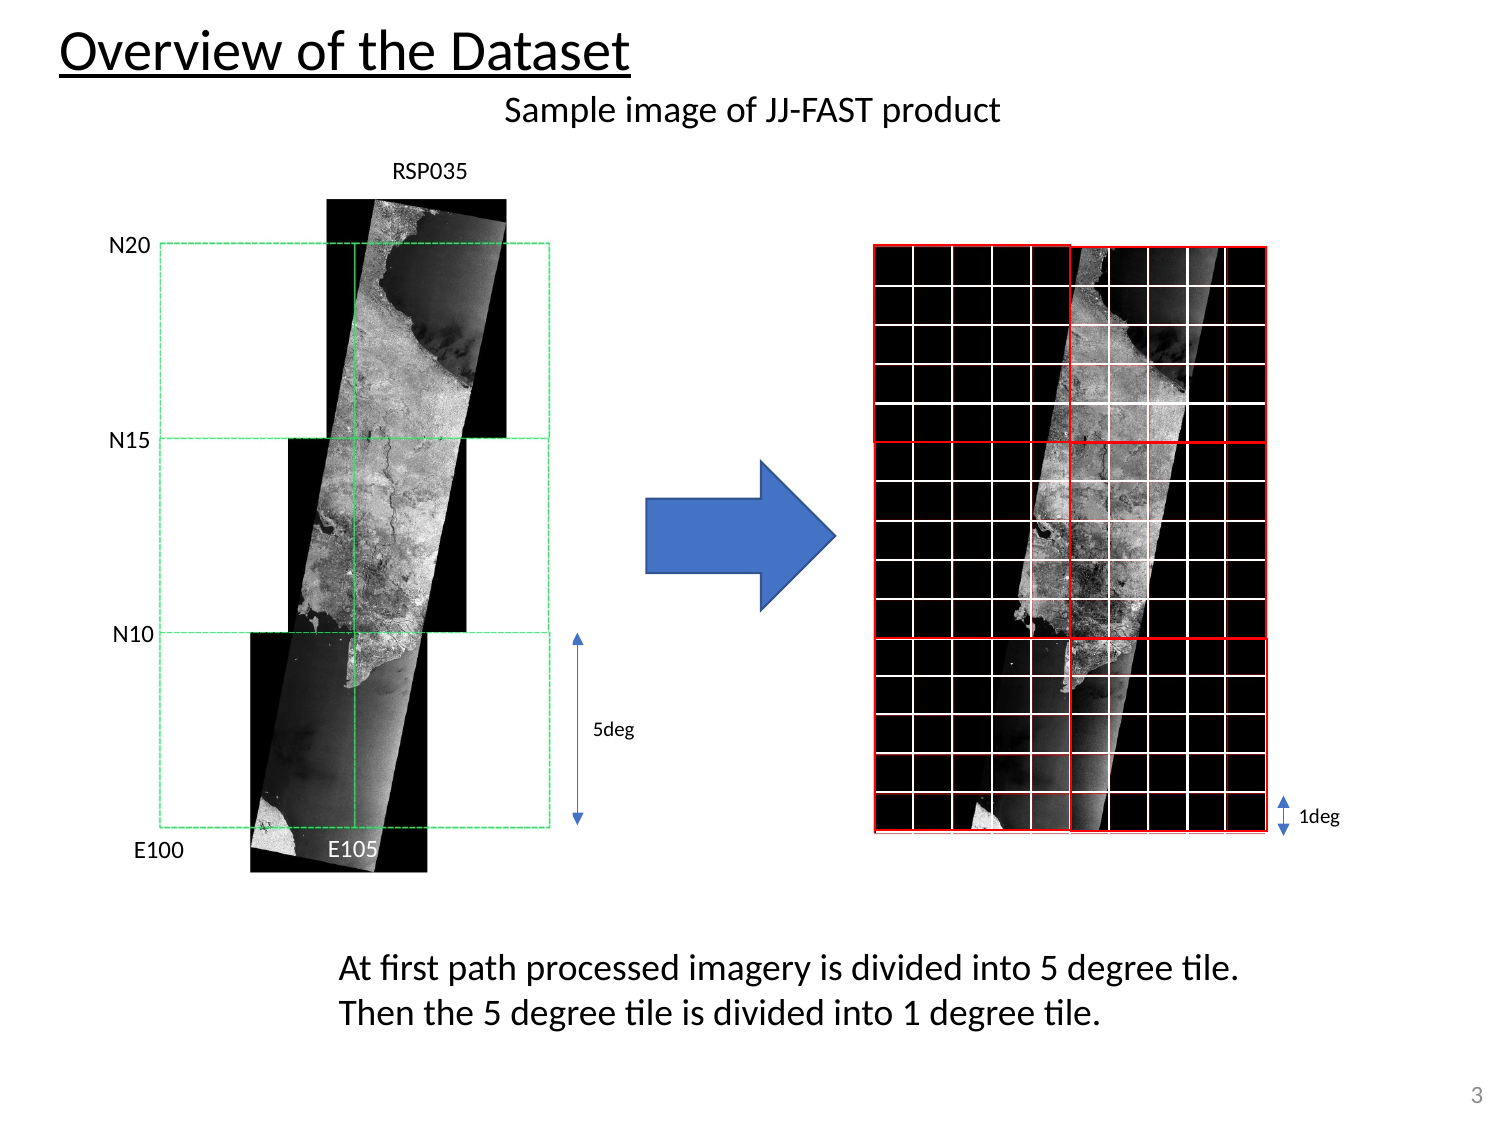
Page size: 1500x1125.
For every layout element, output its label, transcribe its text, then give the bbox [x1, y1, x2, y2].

text_box 1deg [1331, 795, 1355, 836]
text_box Overview of the Dataset [44, 4, 647, 90]
slide_number 3 [1160, 1063, 1499, 1124]
text_box [645, 459, 809, 613]
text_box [809, 236, 1331, 843]
text_box 5deg [578, 708, 650, 749]
text_box Sample image of JJ-FAST product [489, 77, 1017, 138]
text_box At first path processed imagery is divided into 5 degree tile. Then the 5 degree tile is divided into 1 degree tile. [323, 935, 1256, 1041]
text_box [93, 147, 573, 879]
